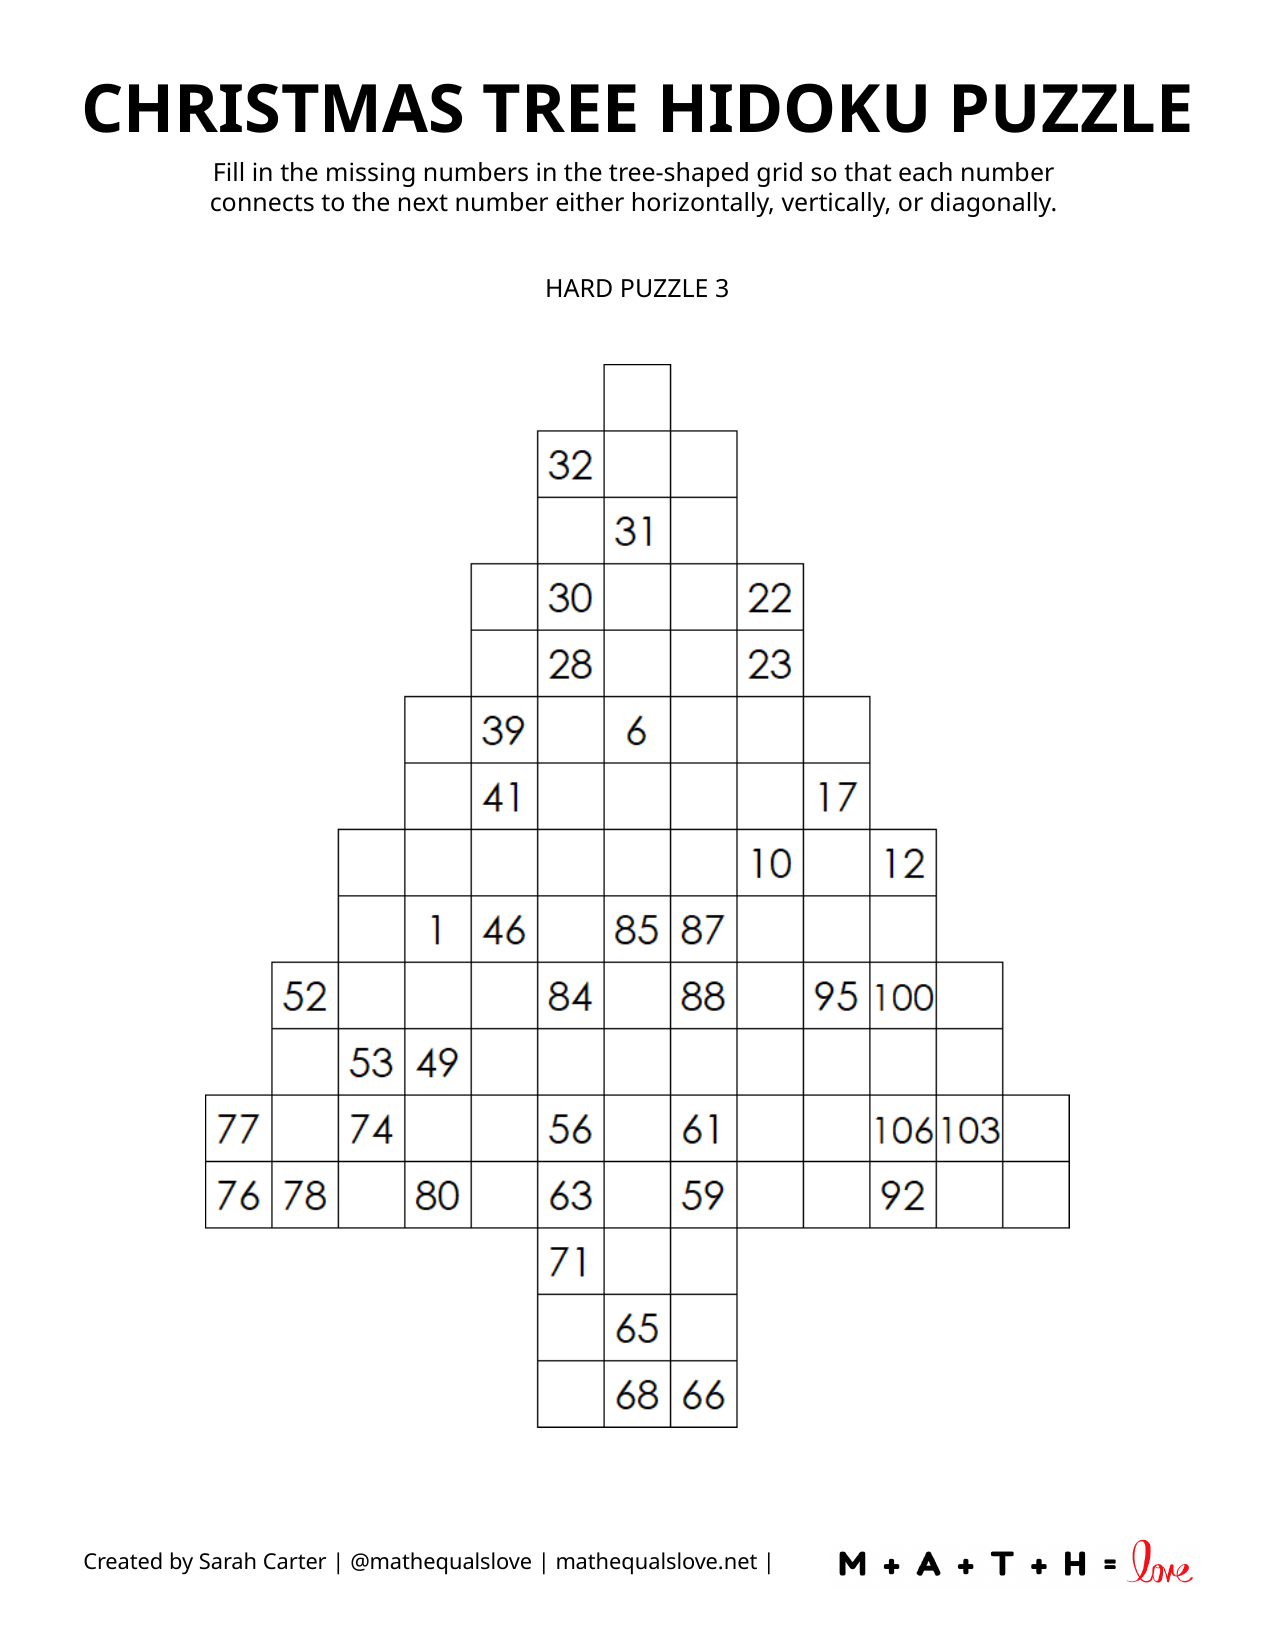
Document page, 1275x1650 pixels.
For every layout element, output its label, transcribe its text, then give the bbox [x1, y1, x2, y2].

text_box Fill in the missing numbers in the tree-shaped grid so that each number connects to the next number either horizontally, vertically, or diagonally. [0, 148, 1275, 224]
text_box HARD PUZZLE 3 [205, 272, 1070, 324]
text_box CHRISTMAS TREE HIDOKU PUZZLE [66, 58, 1211, 148]
text_box Created by Sarah Carter | @mathequalslove | mathequalslove.net | [68, 1540, 826, 1582]
picture [204, 364, 1071, 1429]
picture [826, 1536, 1203, 1588]
